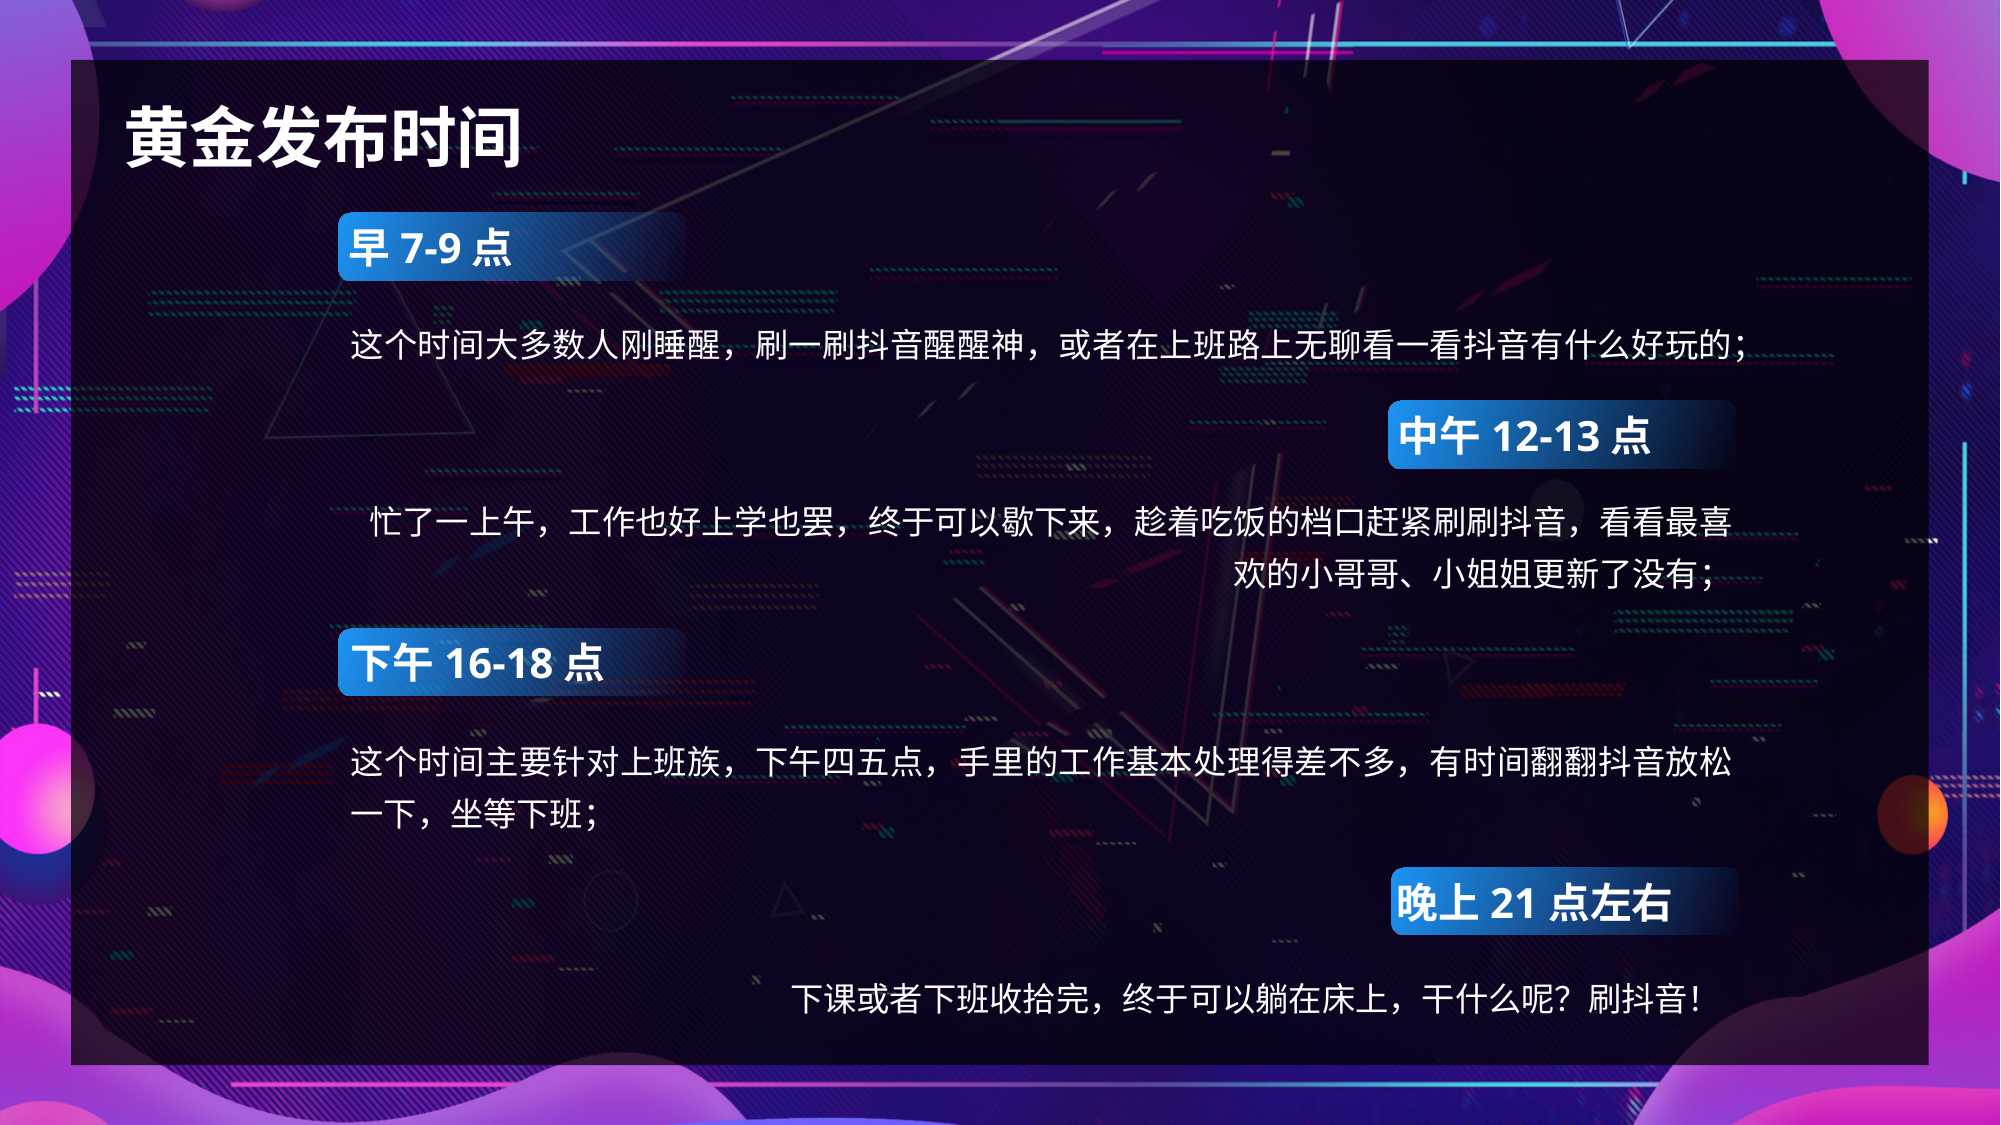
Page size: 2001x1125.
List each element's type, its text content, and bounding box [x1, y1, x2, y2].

text_box 这个时间大多数人刚睡醒，刷一刷抖音醒醒神，或者在上班路上无聊看一看抖音有什么好玩的； [335, 305, 1748, 372]
picture [0, 0, 2000, 1125]
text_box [1385, 400, 1736, 469]
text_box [1388, 867, 1739, 935]
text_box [338, 213, 686, 281]
text_box 忙了一上午，工作也好上学也罢，终于可以歇下来，趁着吃饭的档口赶紧刷刷抖音，看看最喜欢的小哥哥、小姐姐更新了没有； [335, 482, 1748, 601]
text_box 这个时间主要针对上班族，下午四五点，手里的工作基本处理得差不多，有时间翻翻抖音放松一下，坐等下班； [335, 721, 1748, 841]
text_box 下课或者下班收拾完，终于可以躺在床上，干什么呢？刷抖音！ [335, 959, 1736, 1026]
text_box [338, 628, 686, 696]
text_box 黄金发布时间 [108, 88, 648, 184]
